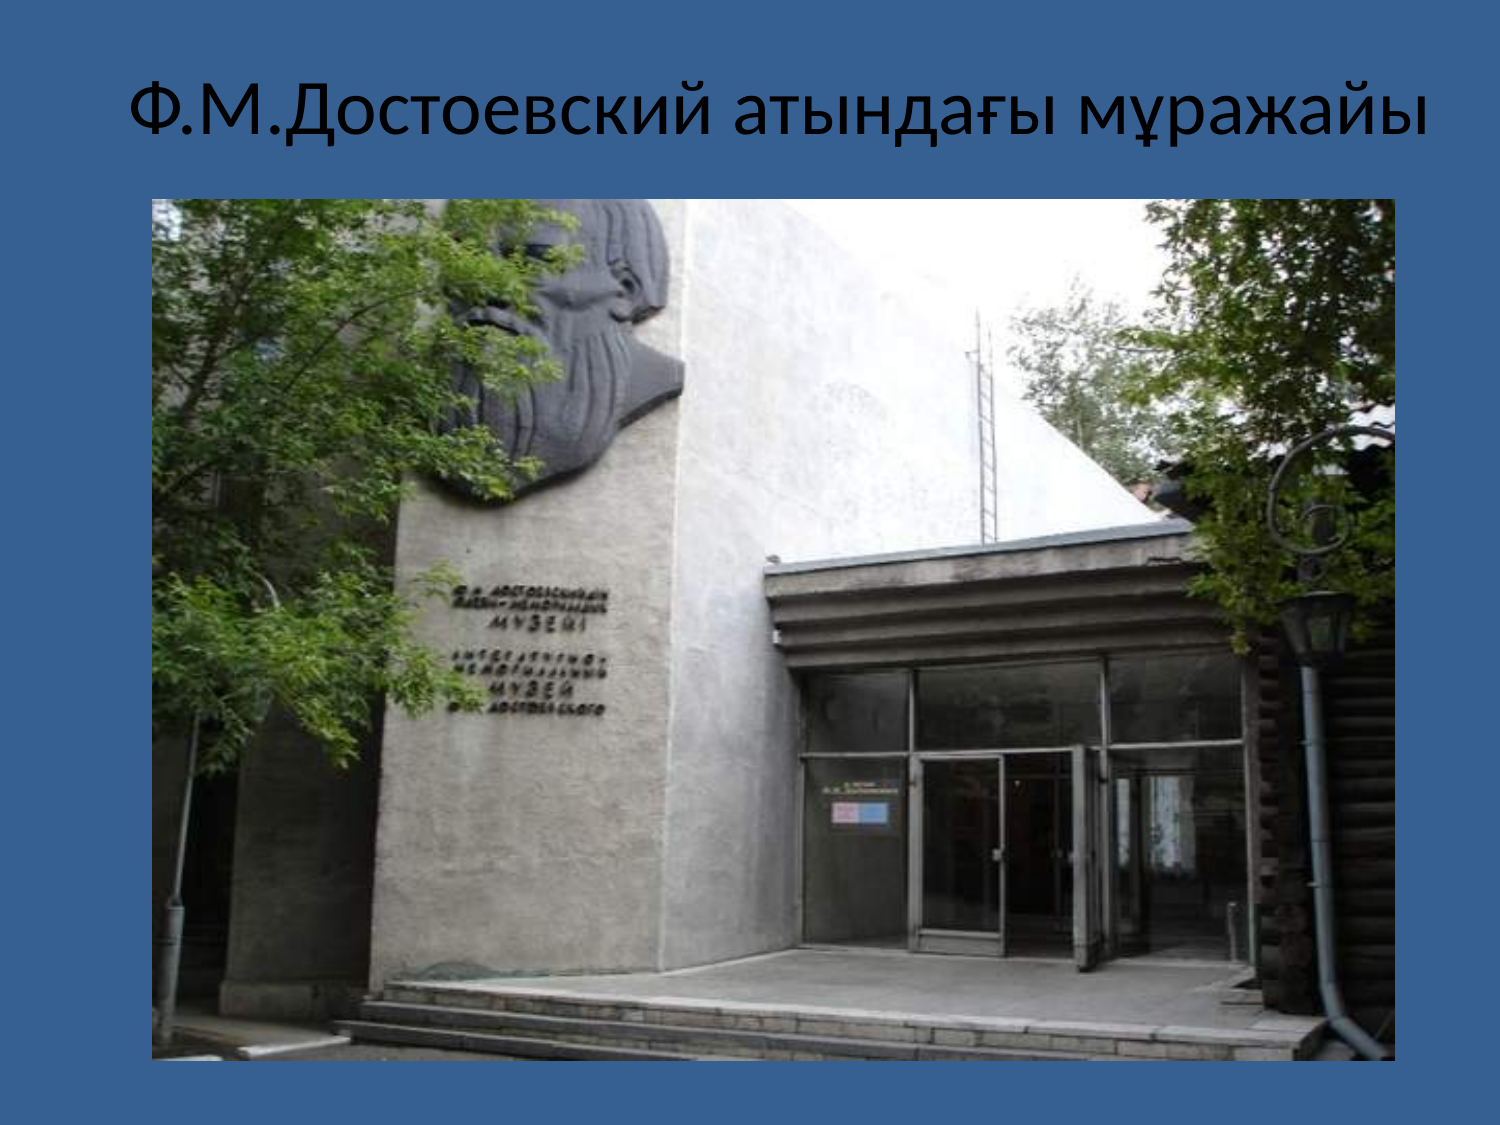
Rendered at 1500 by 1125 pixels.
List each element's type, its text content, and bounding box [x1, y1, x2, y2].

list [152, 198, 1395, 1061]
title Ф.М.Достоевский атындағы мұражайы [104, 43, 1456, 163]
